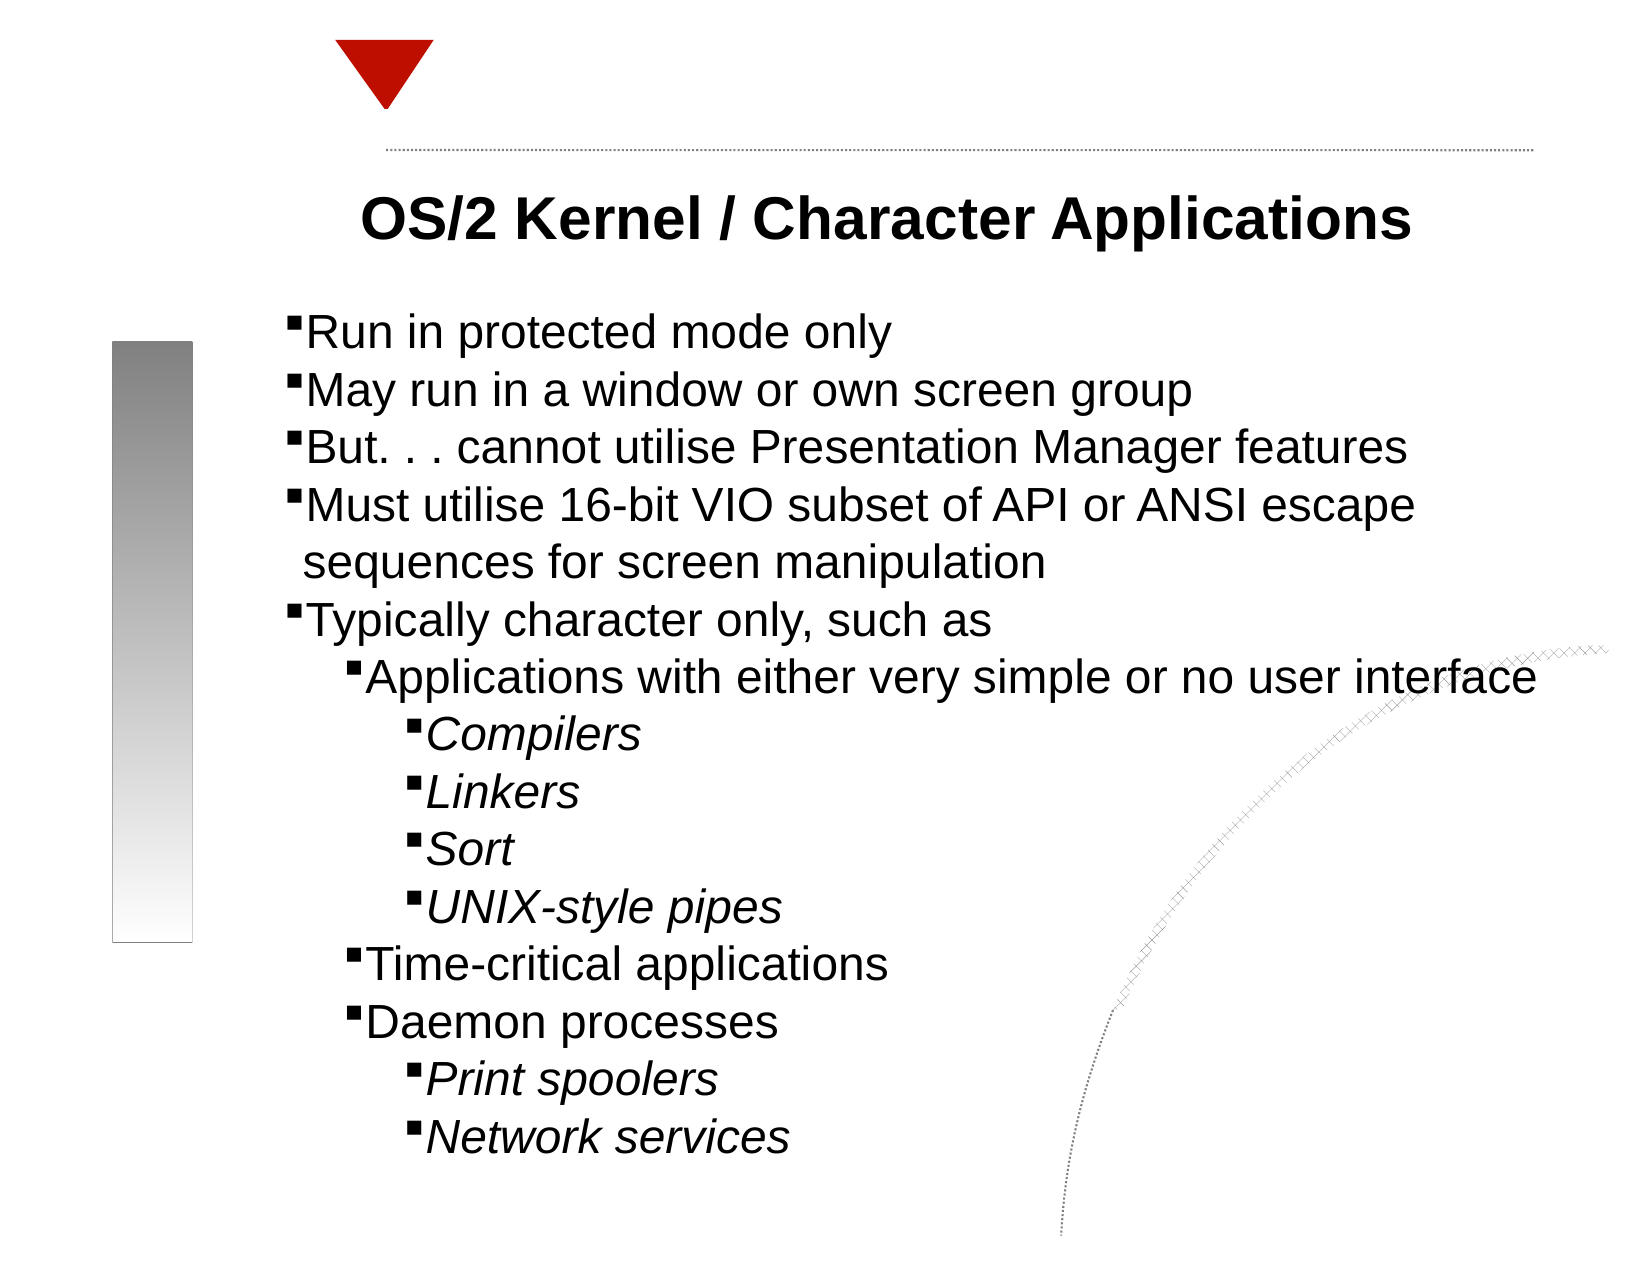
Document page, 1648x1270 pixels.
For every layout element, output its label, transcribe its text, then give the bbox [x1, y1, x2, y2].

text_box OS/2 Kernel / Character Applications [360, 109, 1574, 300]
text_box Run in protected mode only May run in a window or own screen group But. . . cannot utilise Presentation Manager features Must utilise 16-bit VIO subset of API or ANSI escape sequences for screen manipulation Typically character only, such as Applications with either very simple or no user interface Compilers Linkers Sort UNIX-style pipes Time-critical applications Daemon processes Print spoolers Network services [283, 300, 1582, 1163]
